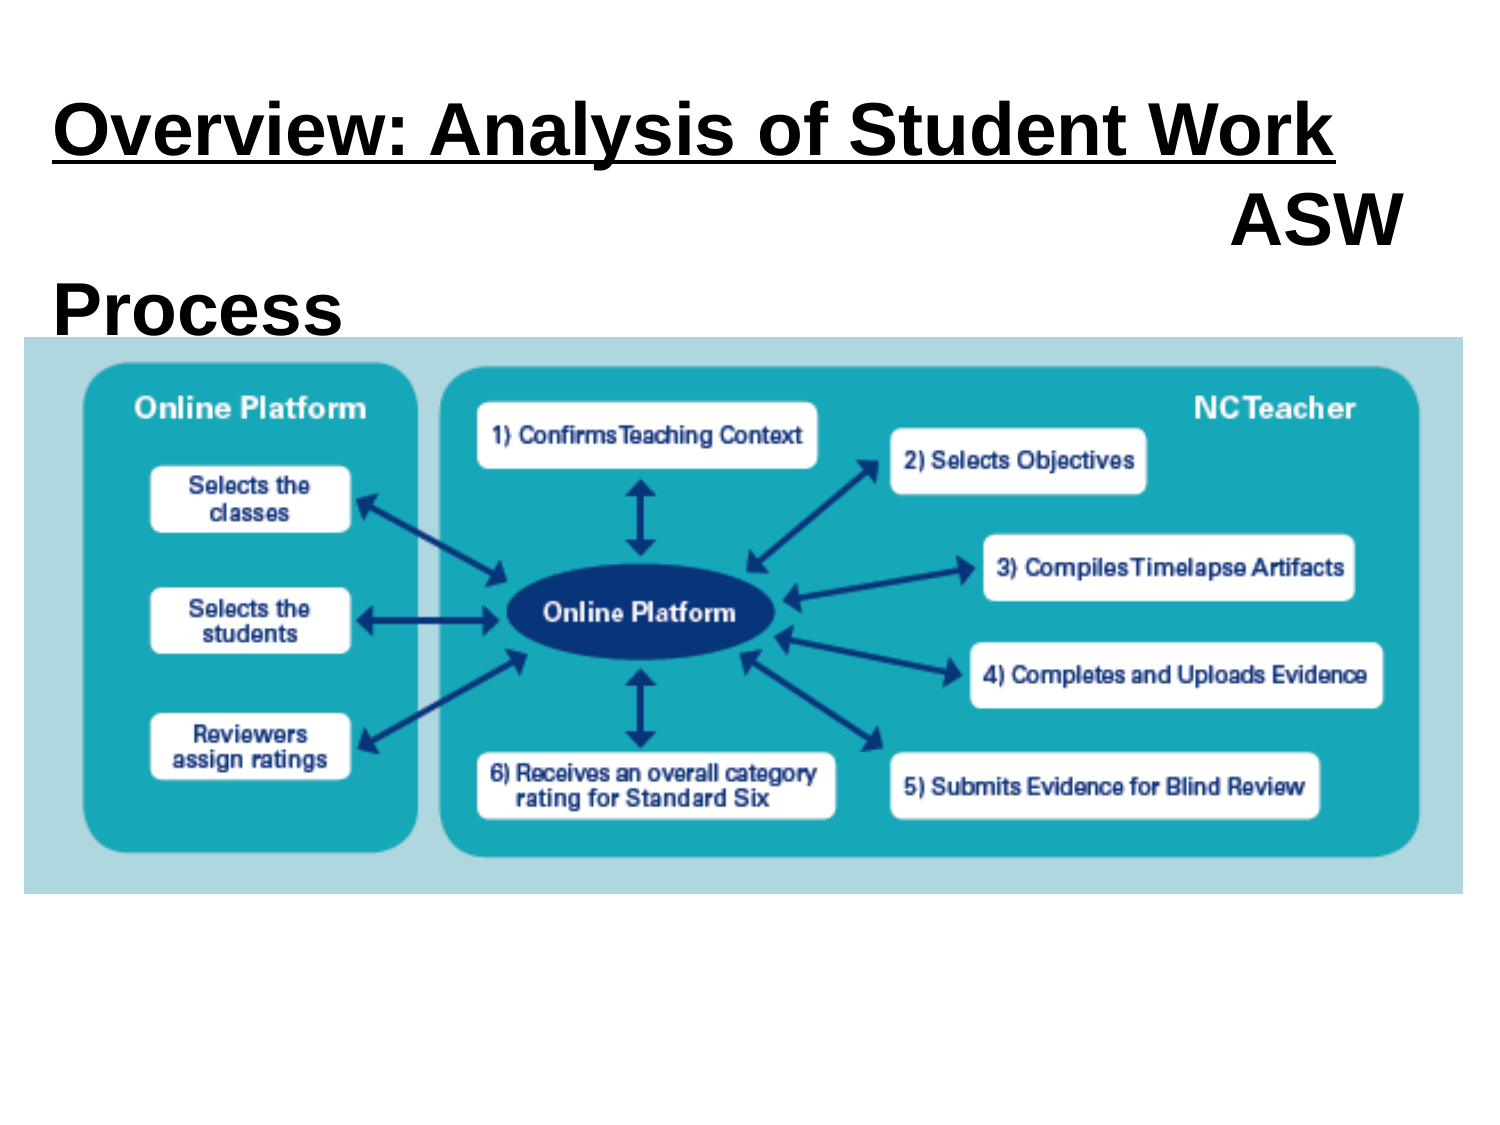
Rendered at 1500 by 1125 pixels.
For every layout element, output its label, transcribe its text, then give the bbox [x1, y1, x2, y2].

text_box Overview: Analysis of Student Work ASW Process [37, 73, 1475, 358]
picture [24, 337, 1463, 894]
